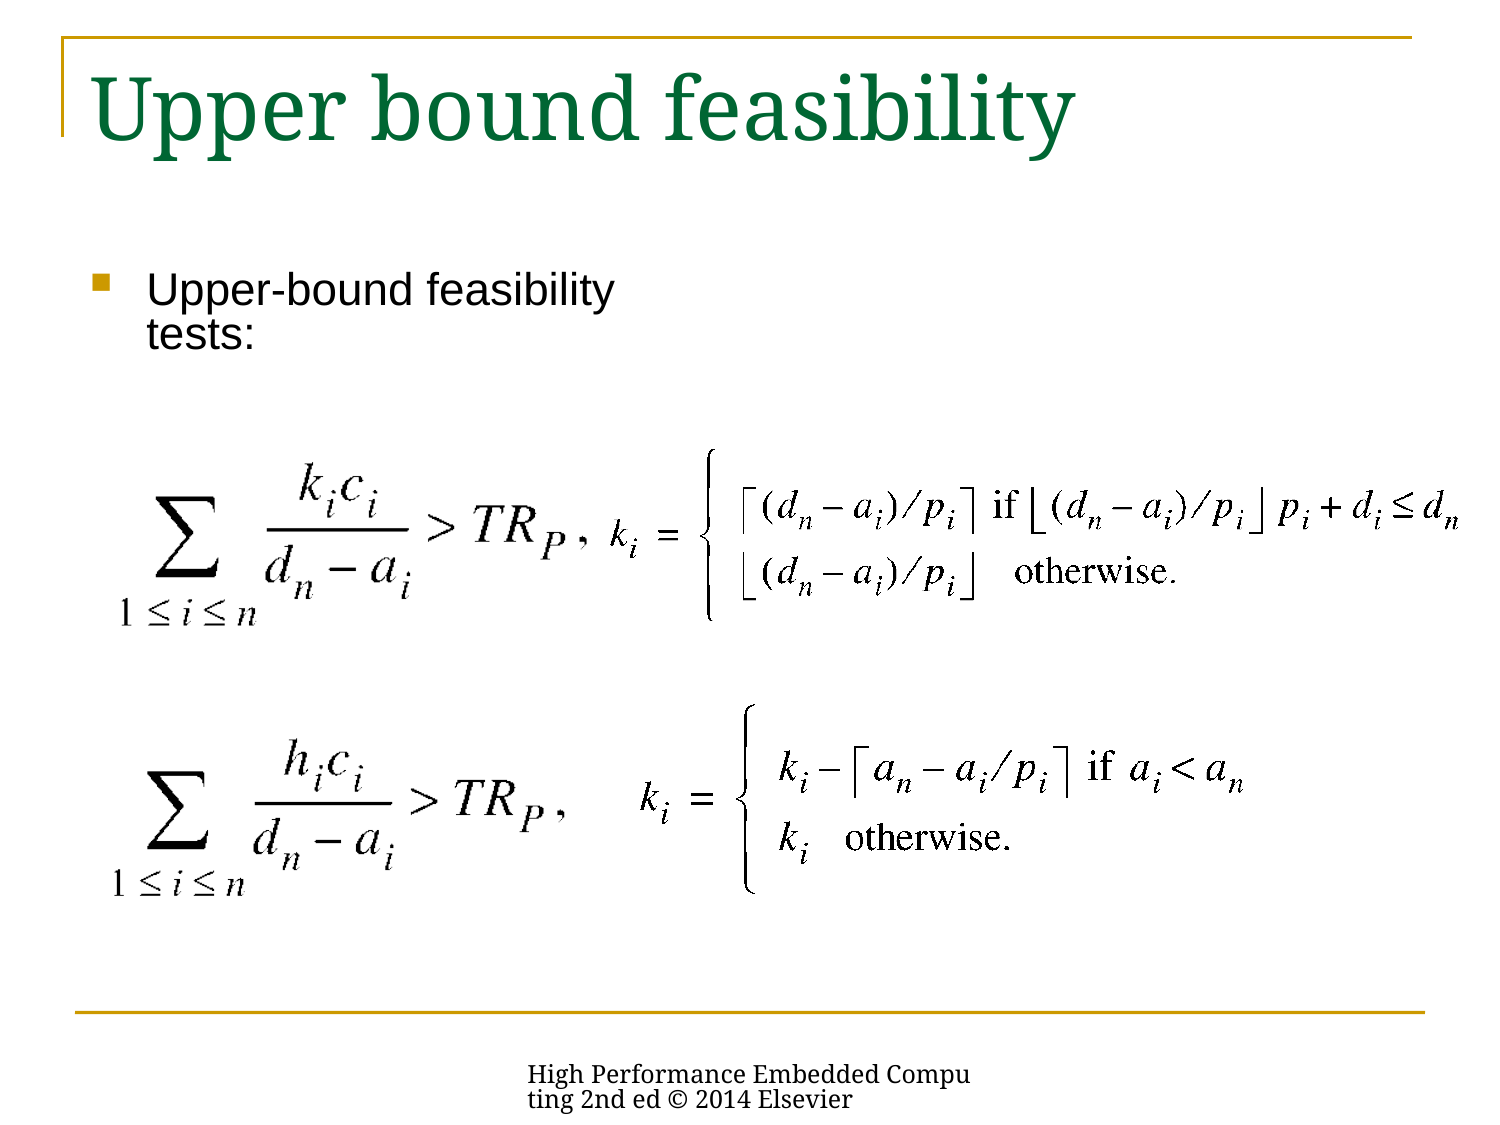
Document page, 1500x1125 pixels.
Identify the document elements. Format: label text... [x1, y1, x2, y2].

picture [24, 699, 1276, 912]
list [562, 449, 1500, 622]
title Upper bound feasibility [75, 45, 1425, 233]
footer High Performance Embedded Computing 2nd ed © 2014 Elsevier [512, 1025, 988, 1100]
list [74, 424, 651, 664]
list Upper-bound feasibility tests: [75, 262, 738, 375]
